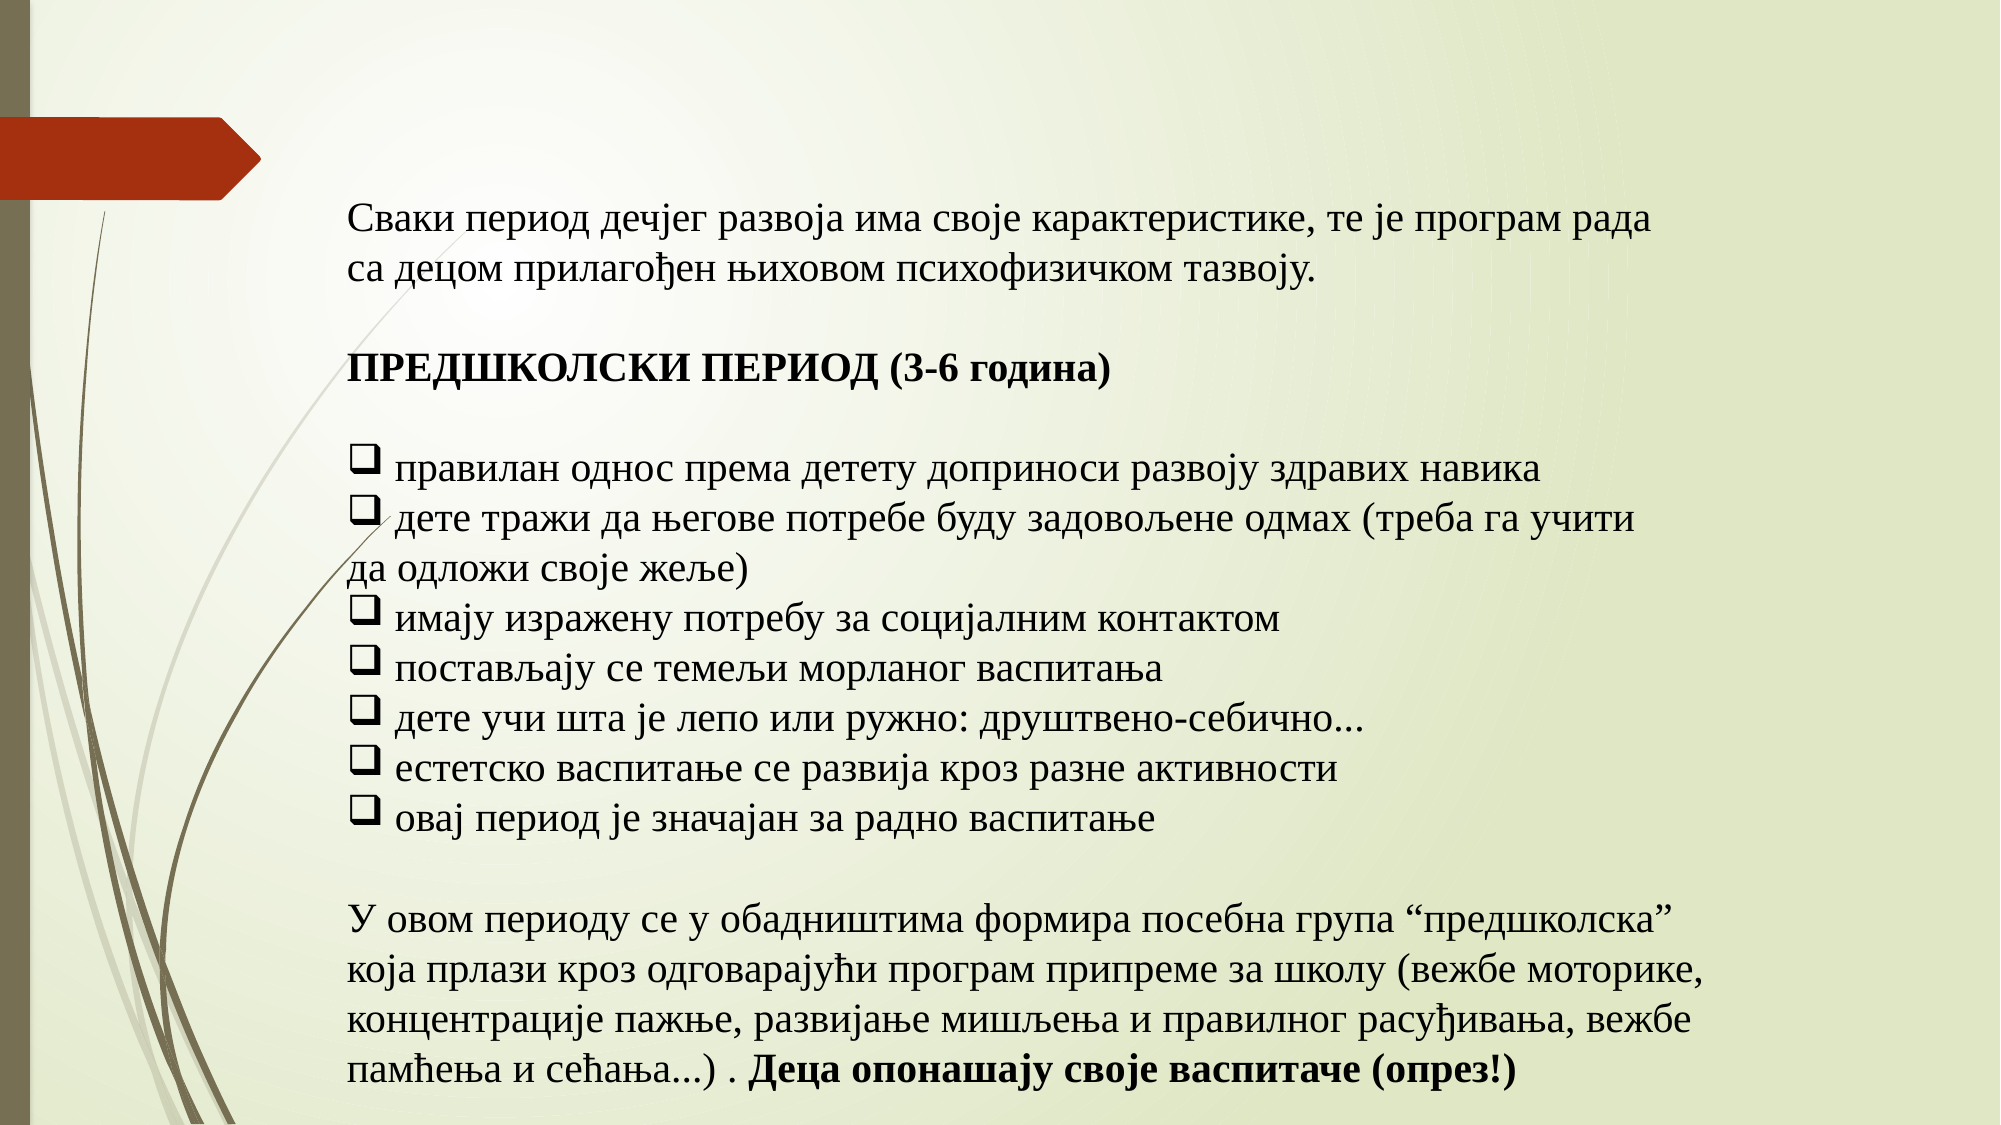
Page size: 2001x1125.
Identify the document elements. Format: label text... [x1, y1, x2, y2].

text_box Сваки период дечјег развоја има своје карактеристике, те је програм рада са децом прилагођен њиховом психофизичком тазвоју. ПРЕДШКОЛСКИ ПЕРИОД (3-6 година) правилан однос према детету доприноси развоју здравих навика дете тражи да његове потребе буду задовољене одмах (треба га учити да одложи своје жеље) имају изражену потребу за социјалним контактом постављају се темељи морланог васпитања дете учи шта је лепо или ружно: друштвено-себично... естетско васпитање се развија кроз разне активности овај период је значајан за радно васпитање У овом периоду се у обадништима формира посебна група “предшколска” која прлази кроз одговарајући програм припреме за школу (вежбе моторике, концентрације пажње, развијање мишљења и правилног расуђивања, вежбе памћења и сећања...) . Деца опонашају своје васпитаче (опрез!) [332, 140, 1688, 1090]
